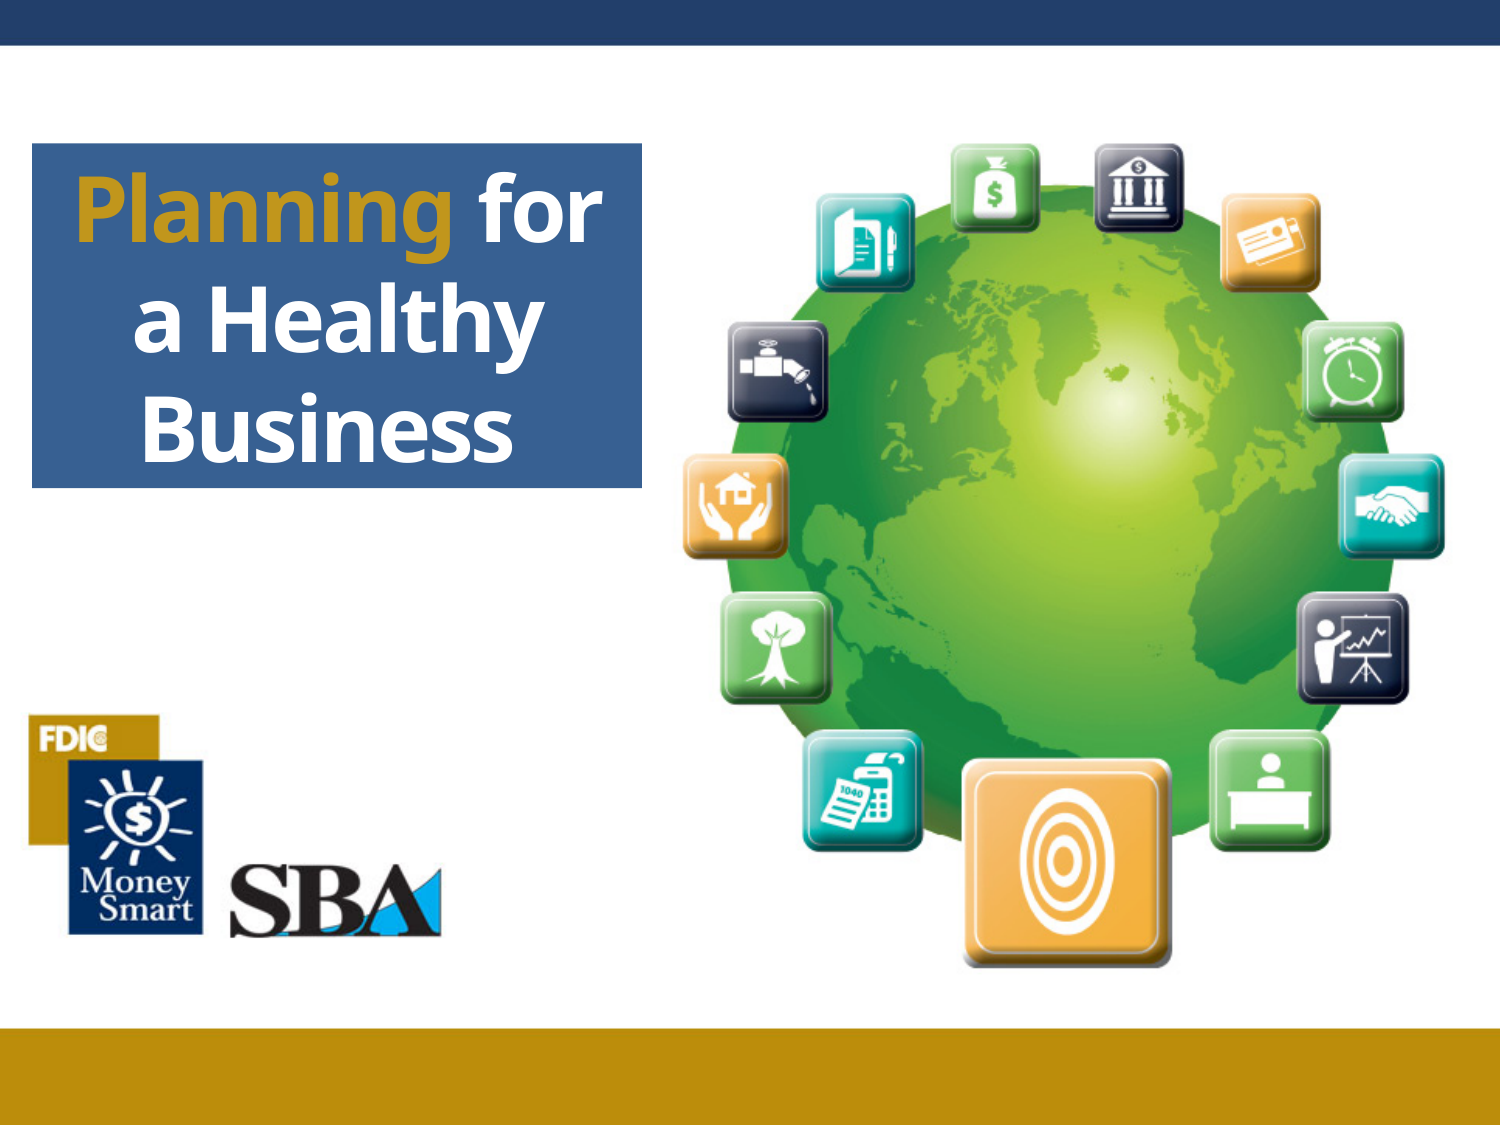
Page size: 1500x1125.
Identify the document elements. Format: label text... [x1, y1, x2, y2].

text_box Planning for a Healthy Business [32, 143, 642, 489]
picture [0, 0, 1500, 1125]
